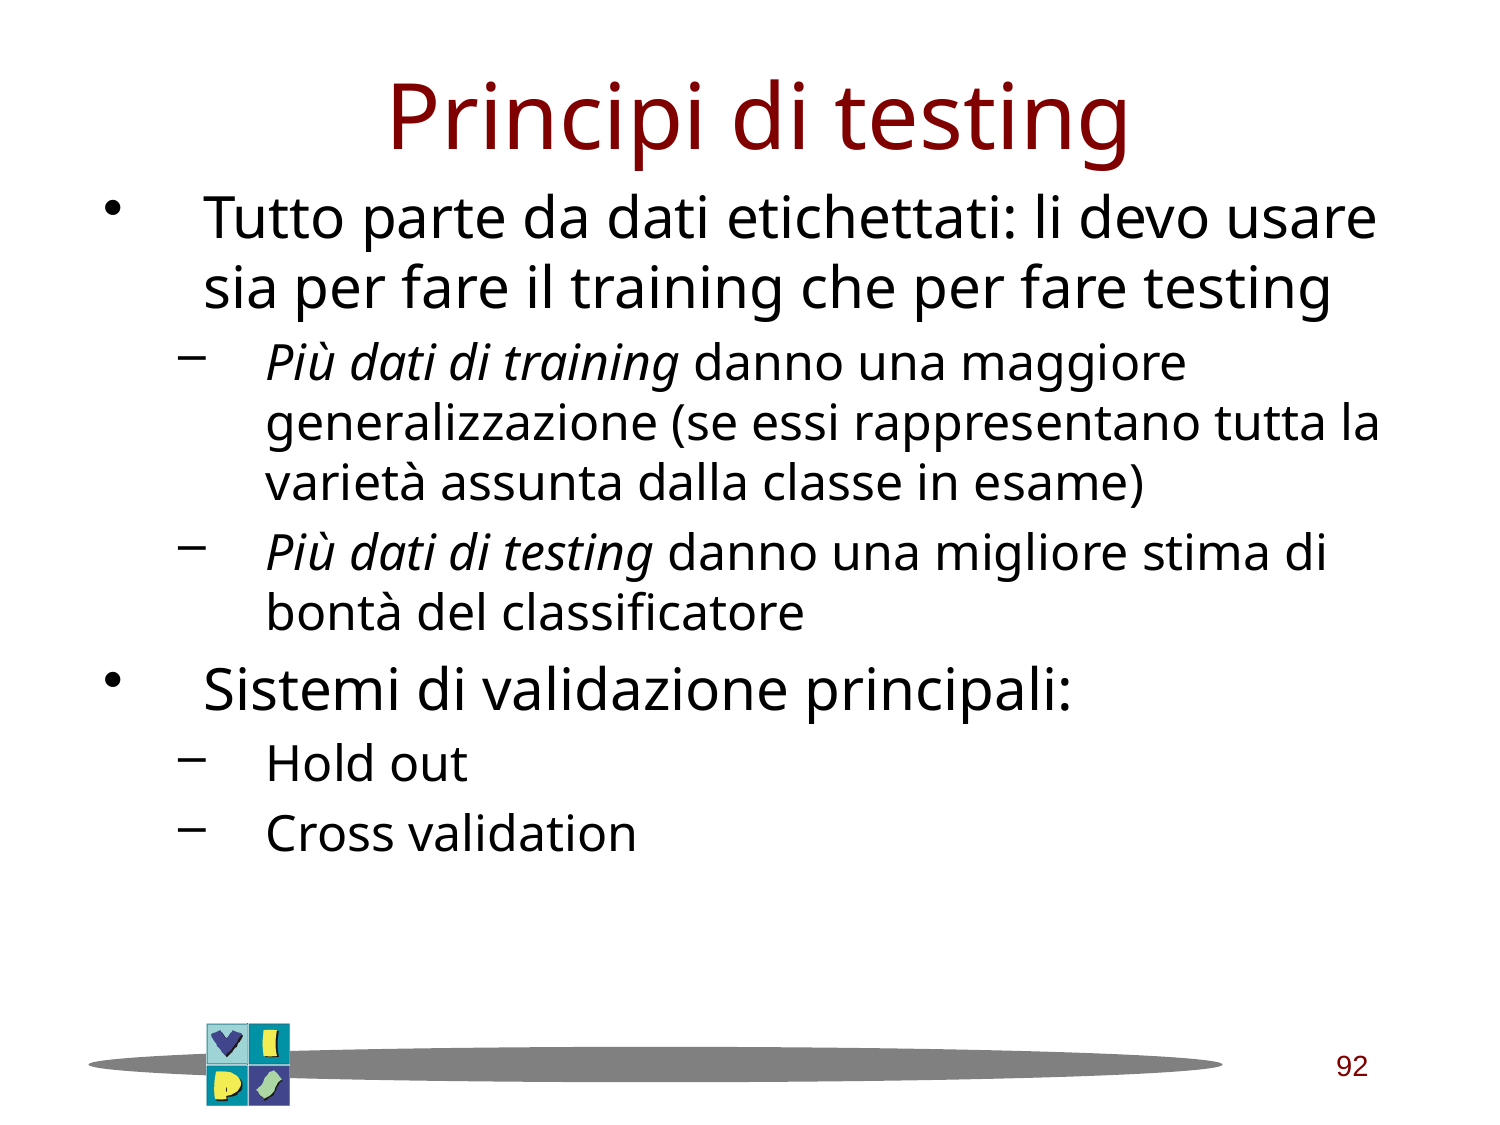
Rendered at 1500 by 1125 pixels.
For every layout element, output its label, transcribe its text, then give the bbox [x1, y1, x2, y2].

title Principi di testing [85, 19, 1436, 207]
picture [206, 1023, 290, 1106]
slide_number 92 [1033, 1039, 1384, 1118]
text_box Tutto parte da dati etichettati: li devo usare sia per fare il training che per fare testing Più dati di training danno una maggiore generalizzazione (se essi rappresentano tutta la varietà assunta dalla classe in esame) Più dati di testing danno una migliore stima di bontà del classificatore Sistemi di validazione principali: Hold out Cross validation [88, 172, 1435, 916]
